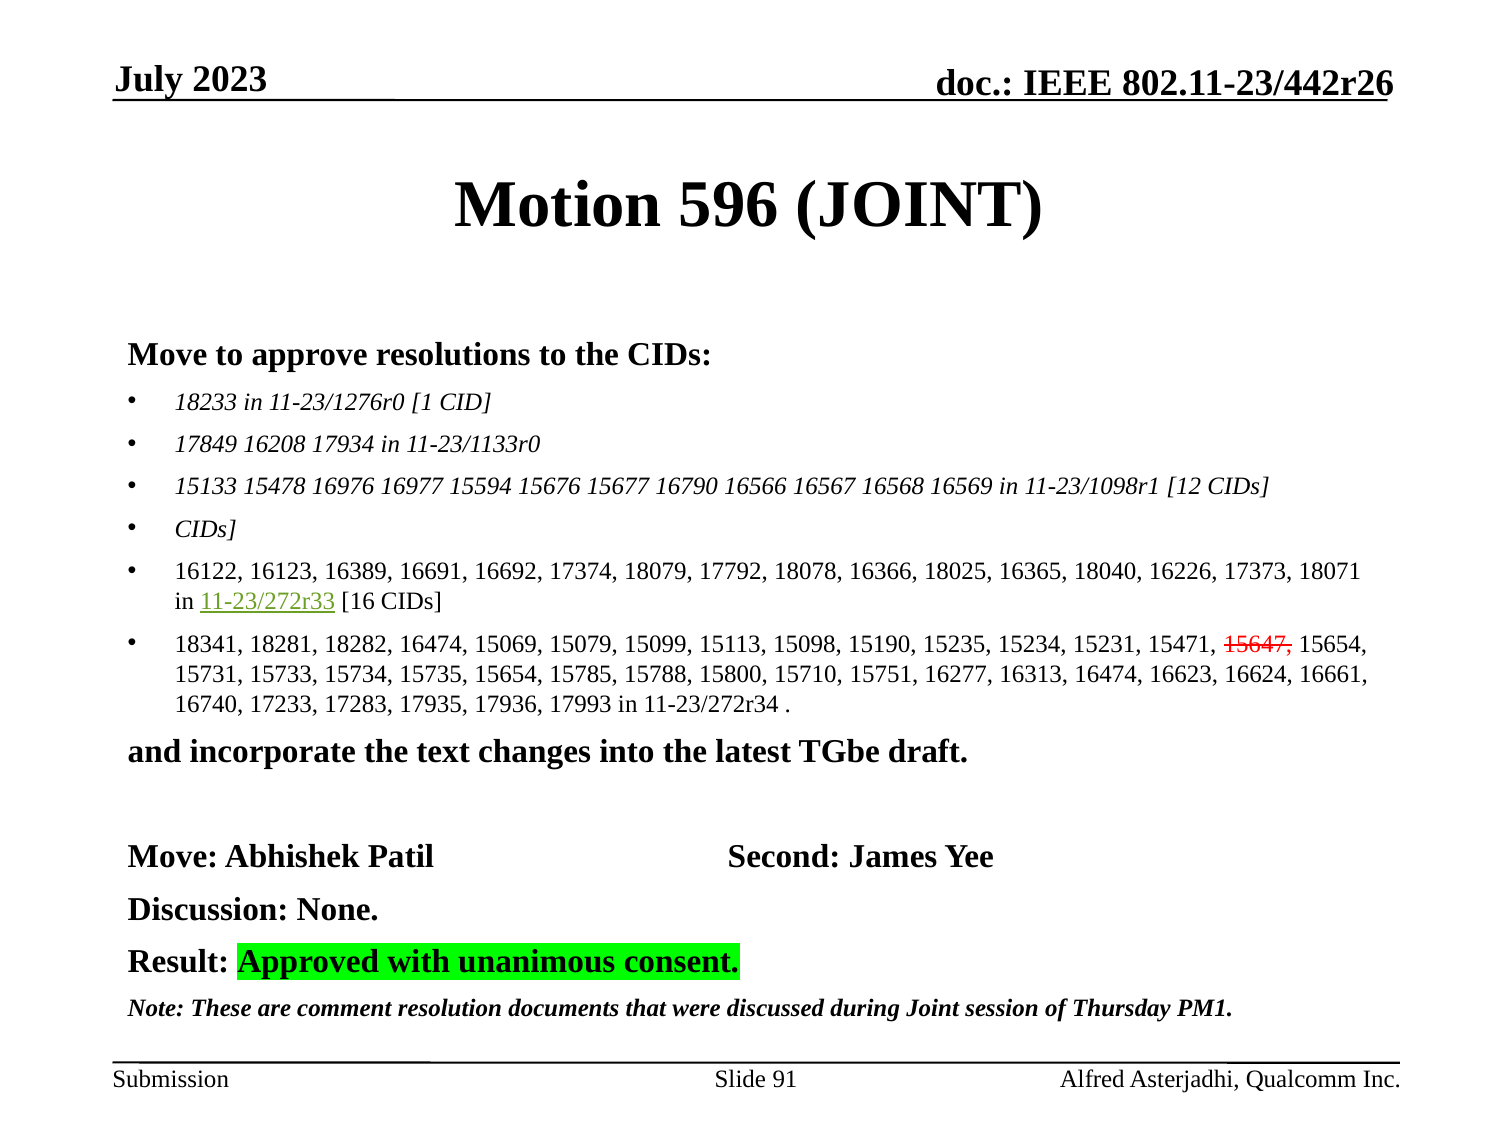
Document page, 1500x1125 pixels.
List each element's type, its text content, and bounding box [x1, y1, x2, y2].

title Motion 596 (JOINT) [112, 112, 1388, 288]
footer Alfred Asterjadhi, Qualcomm Inc. [878, 1061, 1402, 1093]
slide_number Slide 91 [712, 1061, 800, 1123]
list Move to approve resolutions to the CIDs: 18233 in 11-23/1276r0 [1 CID] 17849 16208 17934 in 11-23/1133r0 15133 15478 16976 16977 15594 15676 15677 16790 16566 16567 16568 16569 in 11-23/1098r1 [12 CIDs] CIDs] 16122, 16123, 16389, 16691, 16692, 17374, 18079, 17792, 18078, 16366, 18025, 16365, 18040, 16226, 17373, 18071 in 11-23/272r33 [16 CIDs] 18341, 18281, 18282, 16474, 15069, 15079, 15099, 15113, 15098, 15190, 15235, 15234, 15231, 15471, 15647, 15654, 15731, 15733, 15734, 15735, 15654, 15785, 15788, 15800, 15710, 15751, 16277, 16313, 16474, 16623, 16624, 16661, 16740, 17233, 17283, 17935, 17936, 17993 in 11-23/272r34 . and incorporate the text changes into the latest TGbe draft. Move: Abhishek Patil Second: James Yee Discussion: None. Result: Approved with unanimous consent. Note: These are comment resolution documents that were discussed during Joint session of Thursday PM1. [112, 324, 1388, 1063]
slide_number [114, 54, 423, 100]
